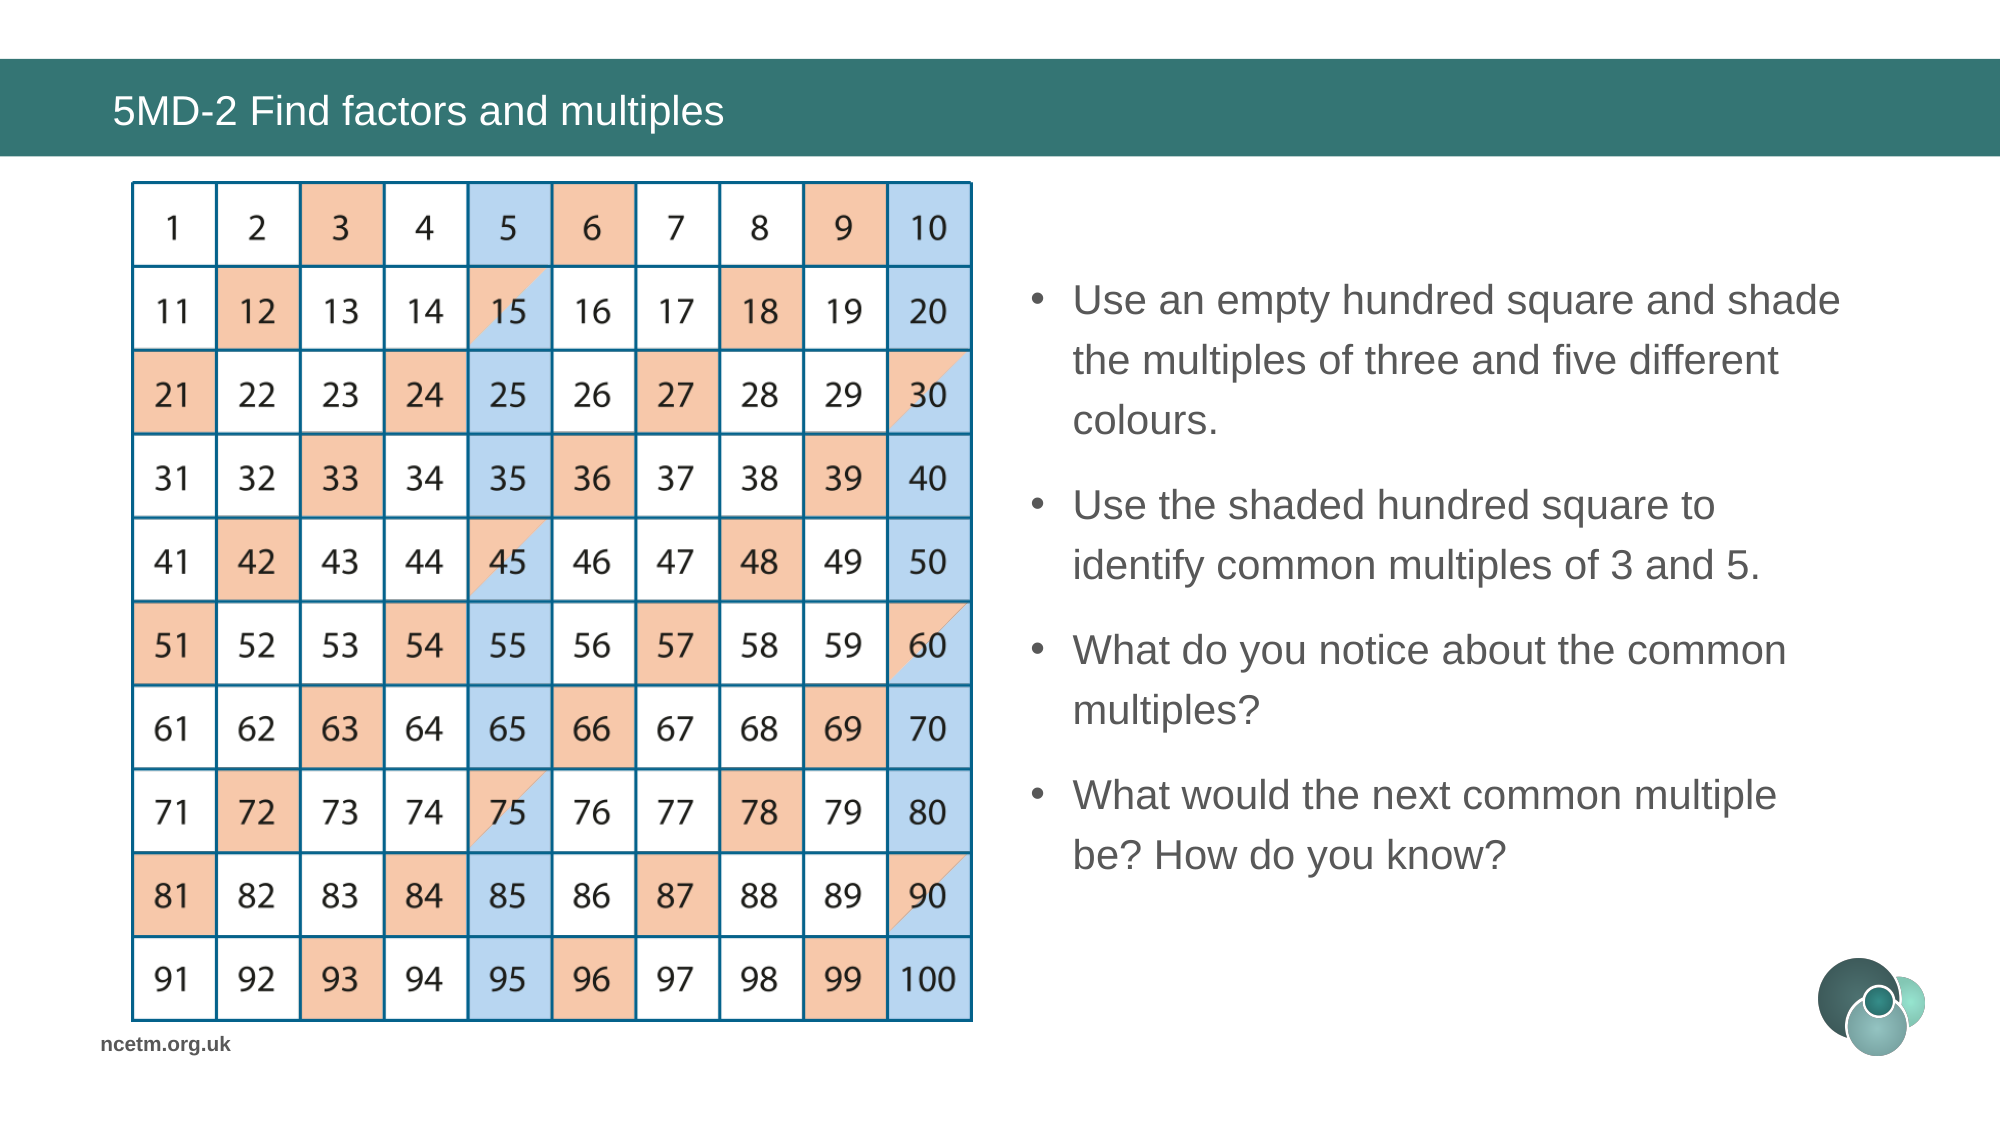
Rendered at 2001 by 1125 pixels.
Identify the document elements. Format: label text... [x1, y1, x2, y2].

picture [890, 603, 969, 684]
picture [806, 603, 886, 684]
picture [638, 352, 718, 432]
picture [218, 939, 298, 1018]
text_box Use an empty hundred square and shade the multiples of three and five different colours. Use the shaded hundred square to identify common multiples of 3 and 5. What do you notice about the common multiples? What would the next common multiple be? How do you know? [1015, 255, 1869, 929]
picture [218, 185, 298, 264]
picture [554, 352, 634, 432]
picture [218, 352, 298, 432]
picture [806, 771, 886, 851]
picture [638, 855, 718, 935]
picture [302, 939, 382, 1018]
picture [554, 771, 634, 851]
picture [890, 855, 969, 935]
picture [890, 435, 969, 516]
picture [386, 603, 466, 684]
picture [135, 352, 214, 432]
picture [806, 352, 886, 432]
picture [722, 687, 802, 768]
picture [302, 771, 382, 851]
picture [135, 939, 214, 1018]
picture [470, 939, 550, 1018]
picture [470, 687, 550, 768]
picture [722, 855, 802, 935]
picture [638, 519, 718, 600]
picture [1818, 958, 1925, 1056]
picture [722, 268, 802, 348]
picture [638, 939, 718, 1018]
picture [470, 603, 550, 684]
picture [135, 687, 214, 768]
picture [302, 352, 382, 432]
picture [135, 185, 214, 264]
picture [135, 771, 214, 851]
picture [135, 435, 214, 516]
picture [722, 771, 802, 851]
picture [638, 603, 718, 684]
picture [722, 519, 802, 600]
picture [386, 771, 466, 851]
picture [722, 603, 802, 684]
picture [890, 352, 969, 432]
picture [806, 435, 886, 516]
picture [554, 939, 634, 1018]
picture [890, 939, 969, 1018]
picture [806, 185, 886, 264]
picture [890, 268, 969, 348]
picture [806, 519, 886, 600]
picture [386, 687, 466, 768]
picture [386, 185, 466, 264]
picture [386, 519, 466, 600]
picture [806, 939, 886, 1018]
picture [135, 603, 214, 684]
picture [302, 855, 382, 935]
picture [386, 435, 466, 516]
picture [135, 268, 214, 348]
picture [806, 855, 886, 935]
picture [470, 855, 550, 935]
picture [470, 435, 550, 516]
picture [554, 855, 634, 935]
picture [554, 603, 634, 684]
picture [470, 771, 550, 851]
picture [470, 185, 550, 264]
picture [218, 435, 298, 516]
picture [302, 435, 382, 516]
picture [638, 435, 718, 516]
picture [218, 771, 298, 851]
picture [722, 435, 802, 516]
picture [722, 185, 802, 264]
picture [554, 268, 634, 348]
picture [806, 268, 886, 348]
picture [890, 185, 969, 264]
picture [302, 603, 382, 684]
picture [806, 687, 886, 768]
picture [386, 352, 466, 432]
picture [218, 268, 298, 348]
picture [470, 268, 550, 348]
picture [135, 855, 214, 935]
picture [638, 268, 718, 348]
picture [890, 687, 969, 768]
picture [470, 519, 550, 600]
title 5MD-2 Find factors and multiples [97, 76, 1945, 147]
picture [218, 855, 298, 935]
picture [386, 855, 466, 935]
picture [135, 519, 214, 600]
picture [638, 687, 718, 768]
picture [302, 519, 382, 600]
picture [302, 268, 382, 348]
picture [638, 185, 718, 264]
picture [638, 771, 718, 851]
picture [722, 939, 802, 1018]
picture [218, 519, 298, 600]
picture [554, 519, 634, 600]
picture [890, 519, 969, 600]
picture [554, 185, 634, 264]
picture [554, 435, 634, 516]
picture [386, 268, 466, 348]
picture [890, 771, 969, 851]
picture [302, 687, 382, 768]
picture [470, 352, 550, 432]
picture [722, 352, 802, 432]
picture [302, 185, 382, 264]
picture [386, 939, 466, 1018]
picture [218, 687, 298, 768]
picture [218, 603, 298, 684]
picture [554, 687, 634, 768]
